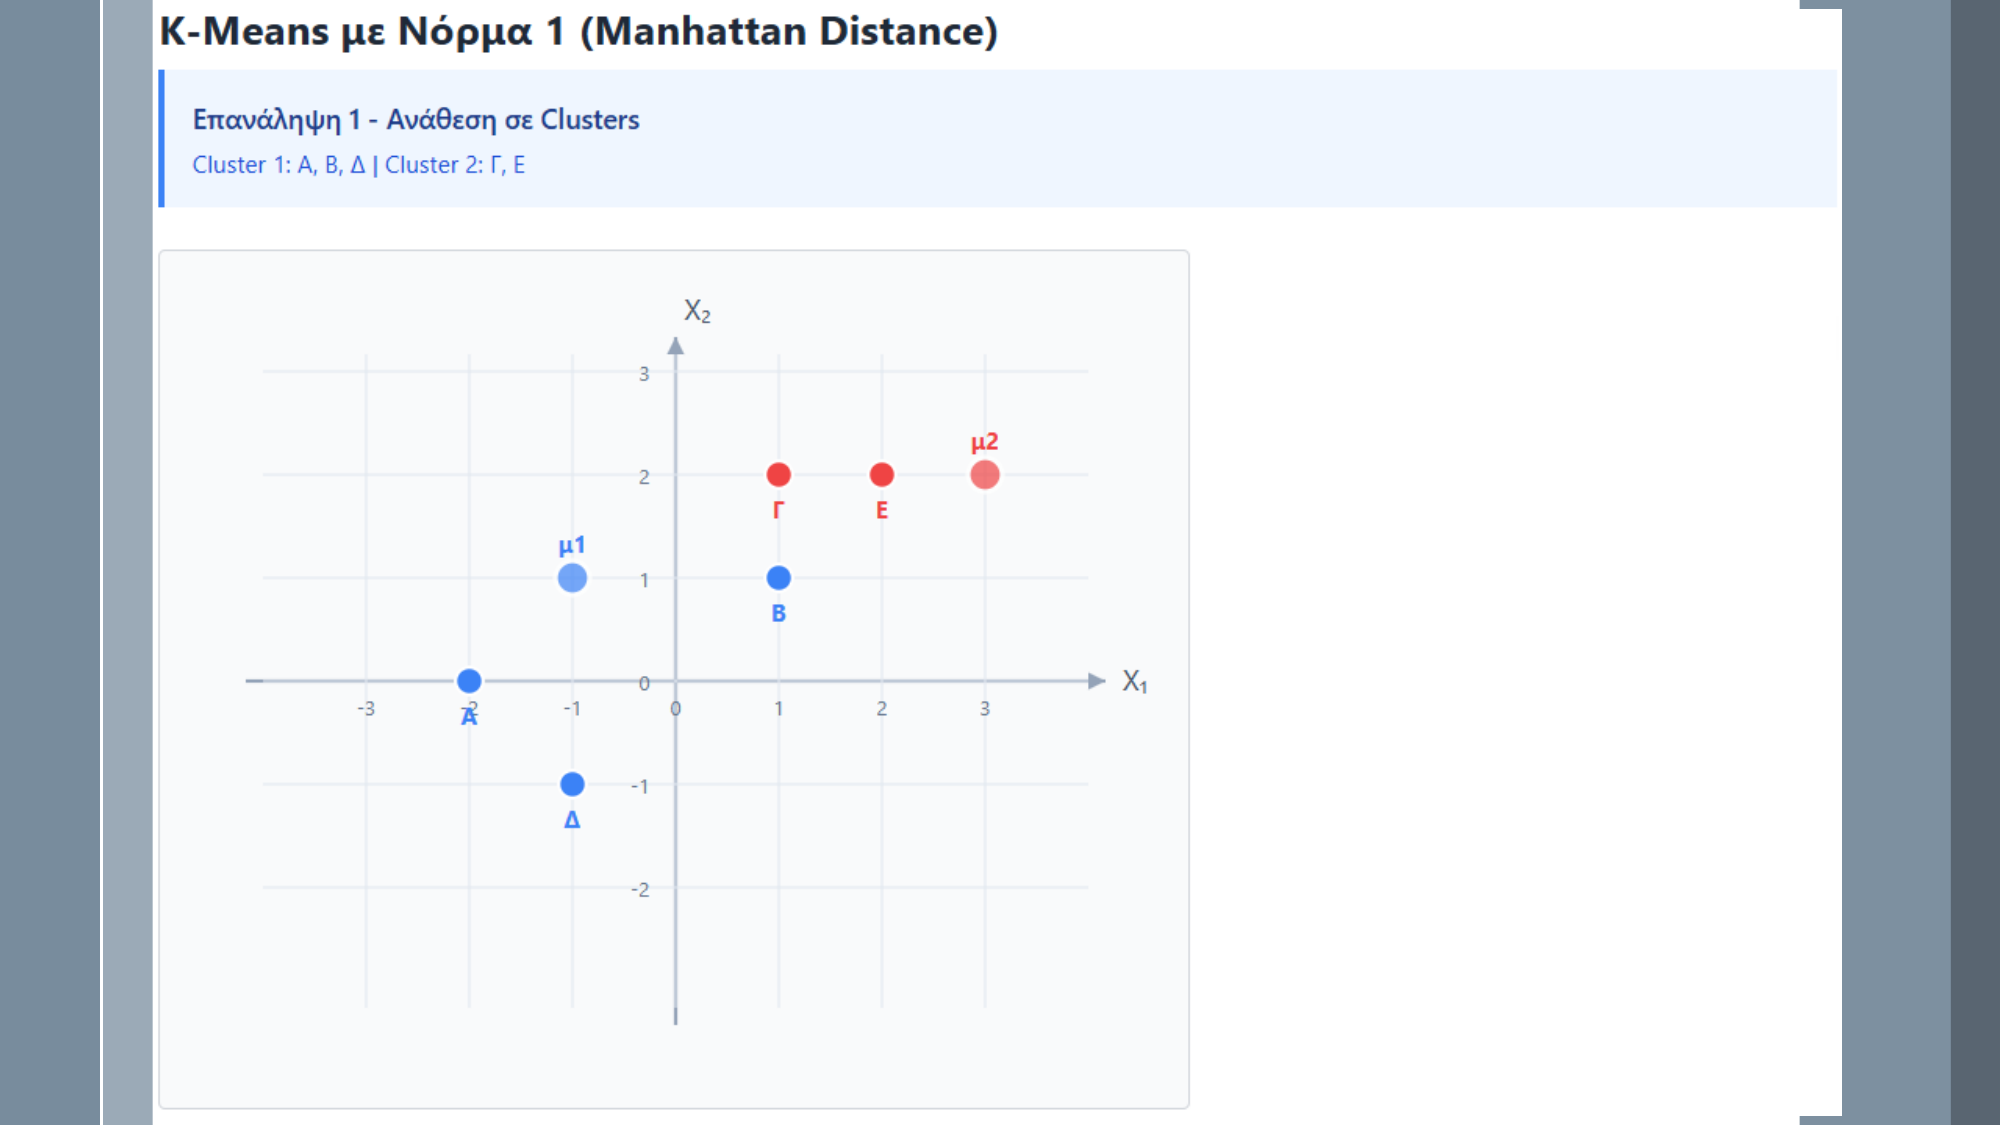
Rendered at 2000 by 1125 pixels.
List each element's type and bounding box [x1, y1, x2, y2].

picture [157, 9, 1842, 1116]
